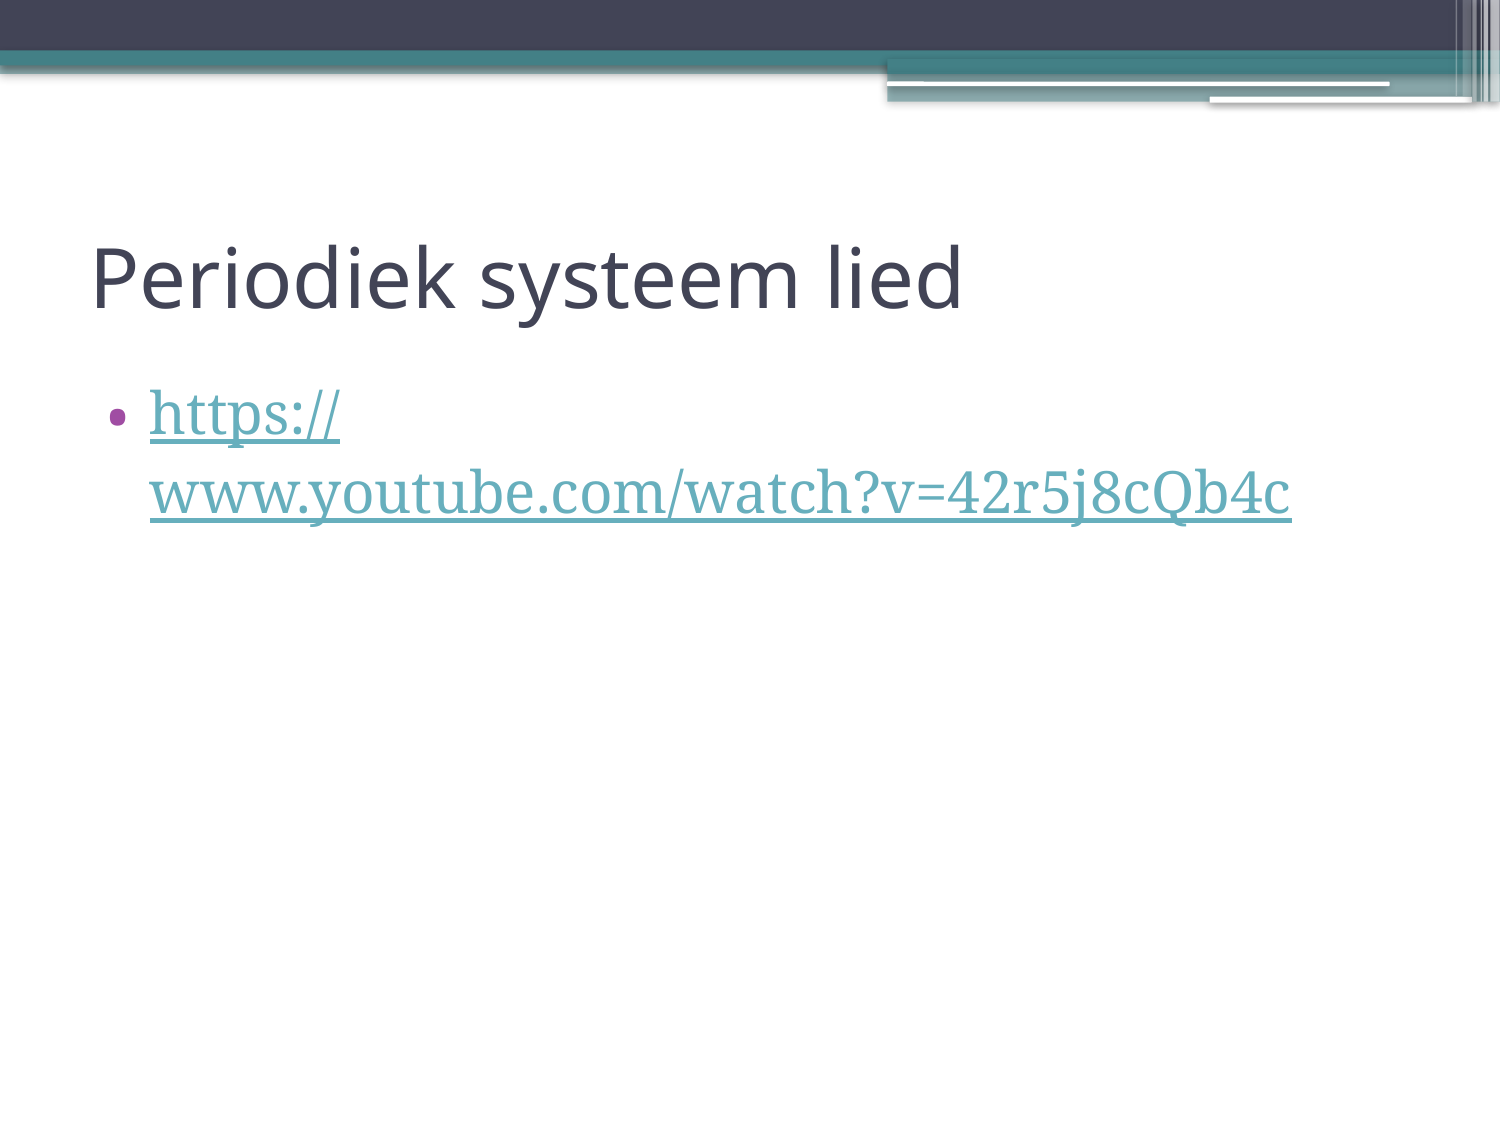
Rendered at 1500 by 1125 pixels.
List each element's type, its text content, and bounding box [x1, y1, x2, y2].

title Periodiek systeem lied [75, 187, 1425, 363]
list https://www.youtube.com/watch?v=42r5j8cQb4c [75, 368, 1425, 1079]
